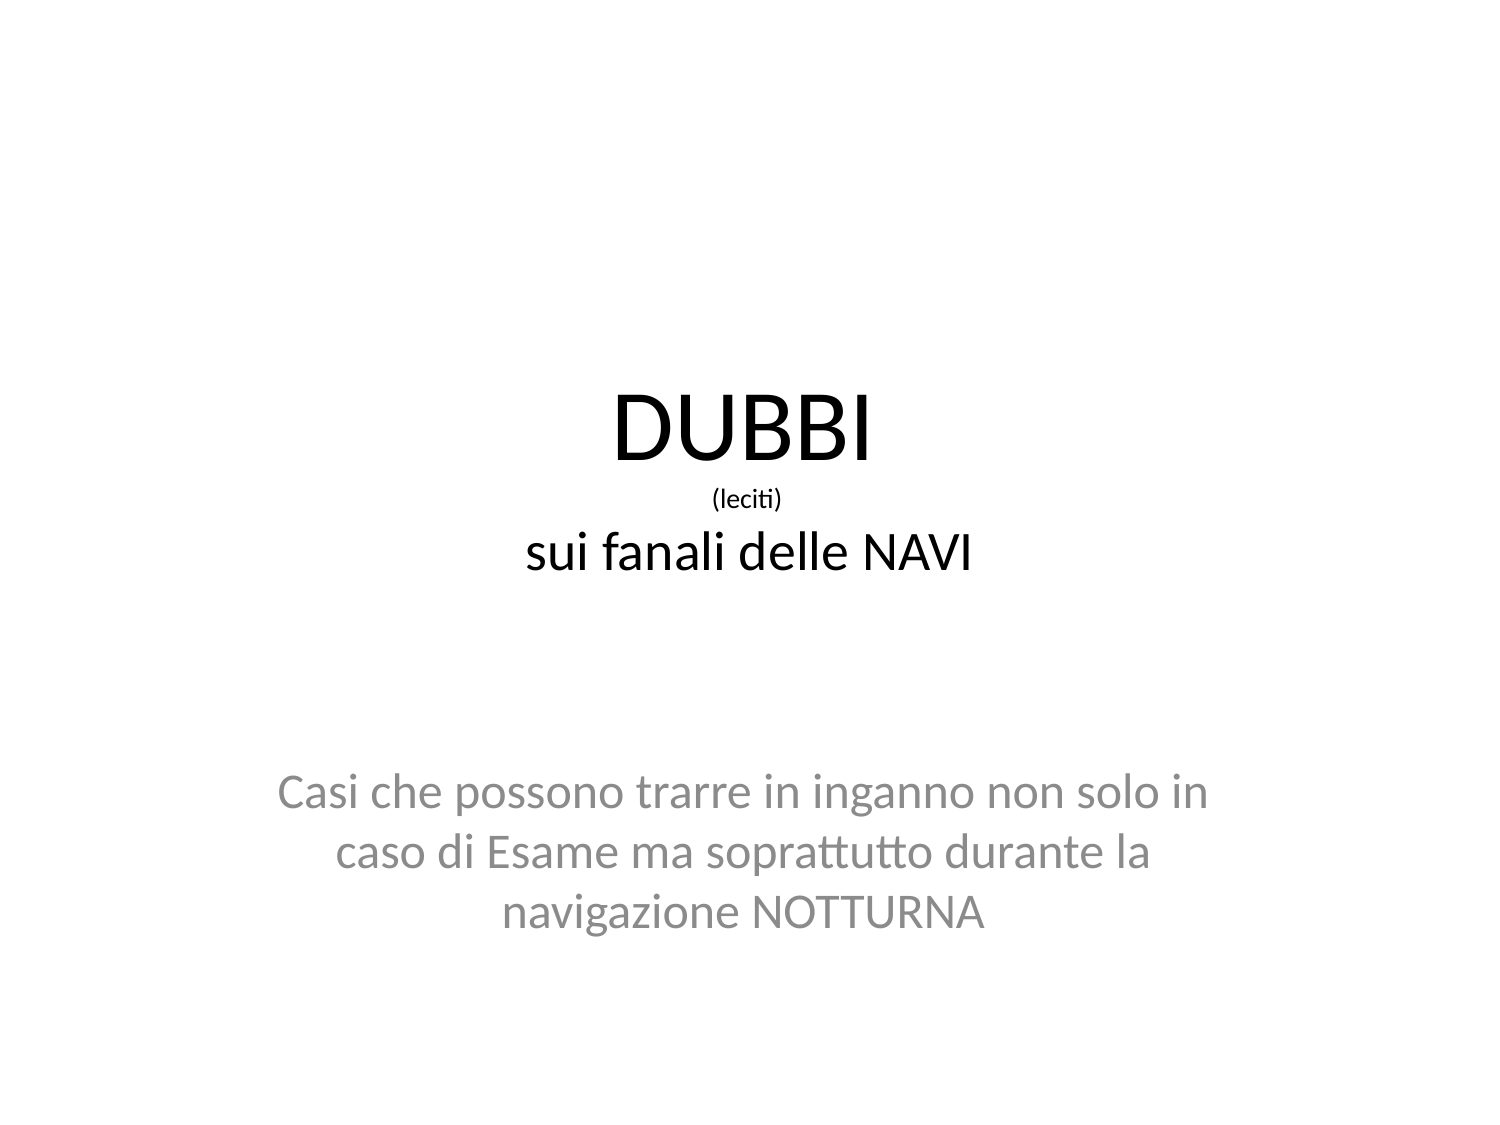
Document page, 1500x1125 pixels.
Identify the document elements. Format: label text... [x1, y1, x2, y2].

subtitle Casi che possono trarre in inganno non solo in caso di Esame ma soprattutto durante la navigazione NOTTURNA [218, 751, 1269, 1039]
title DUBBI (leciti) sui fanali delle NAVI [88, 349, 1412, 591]
